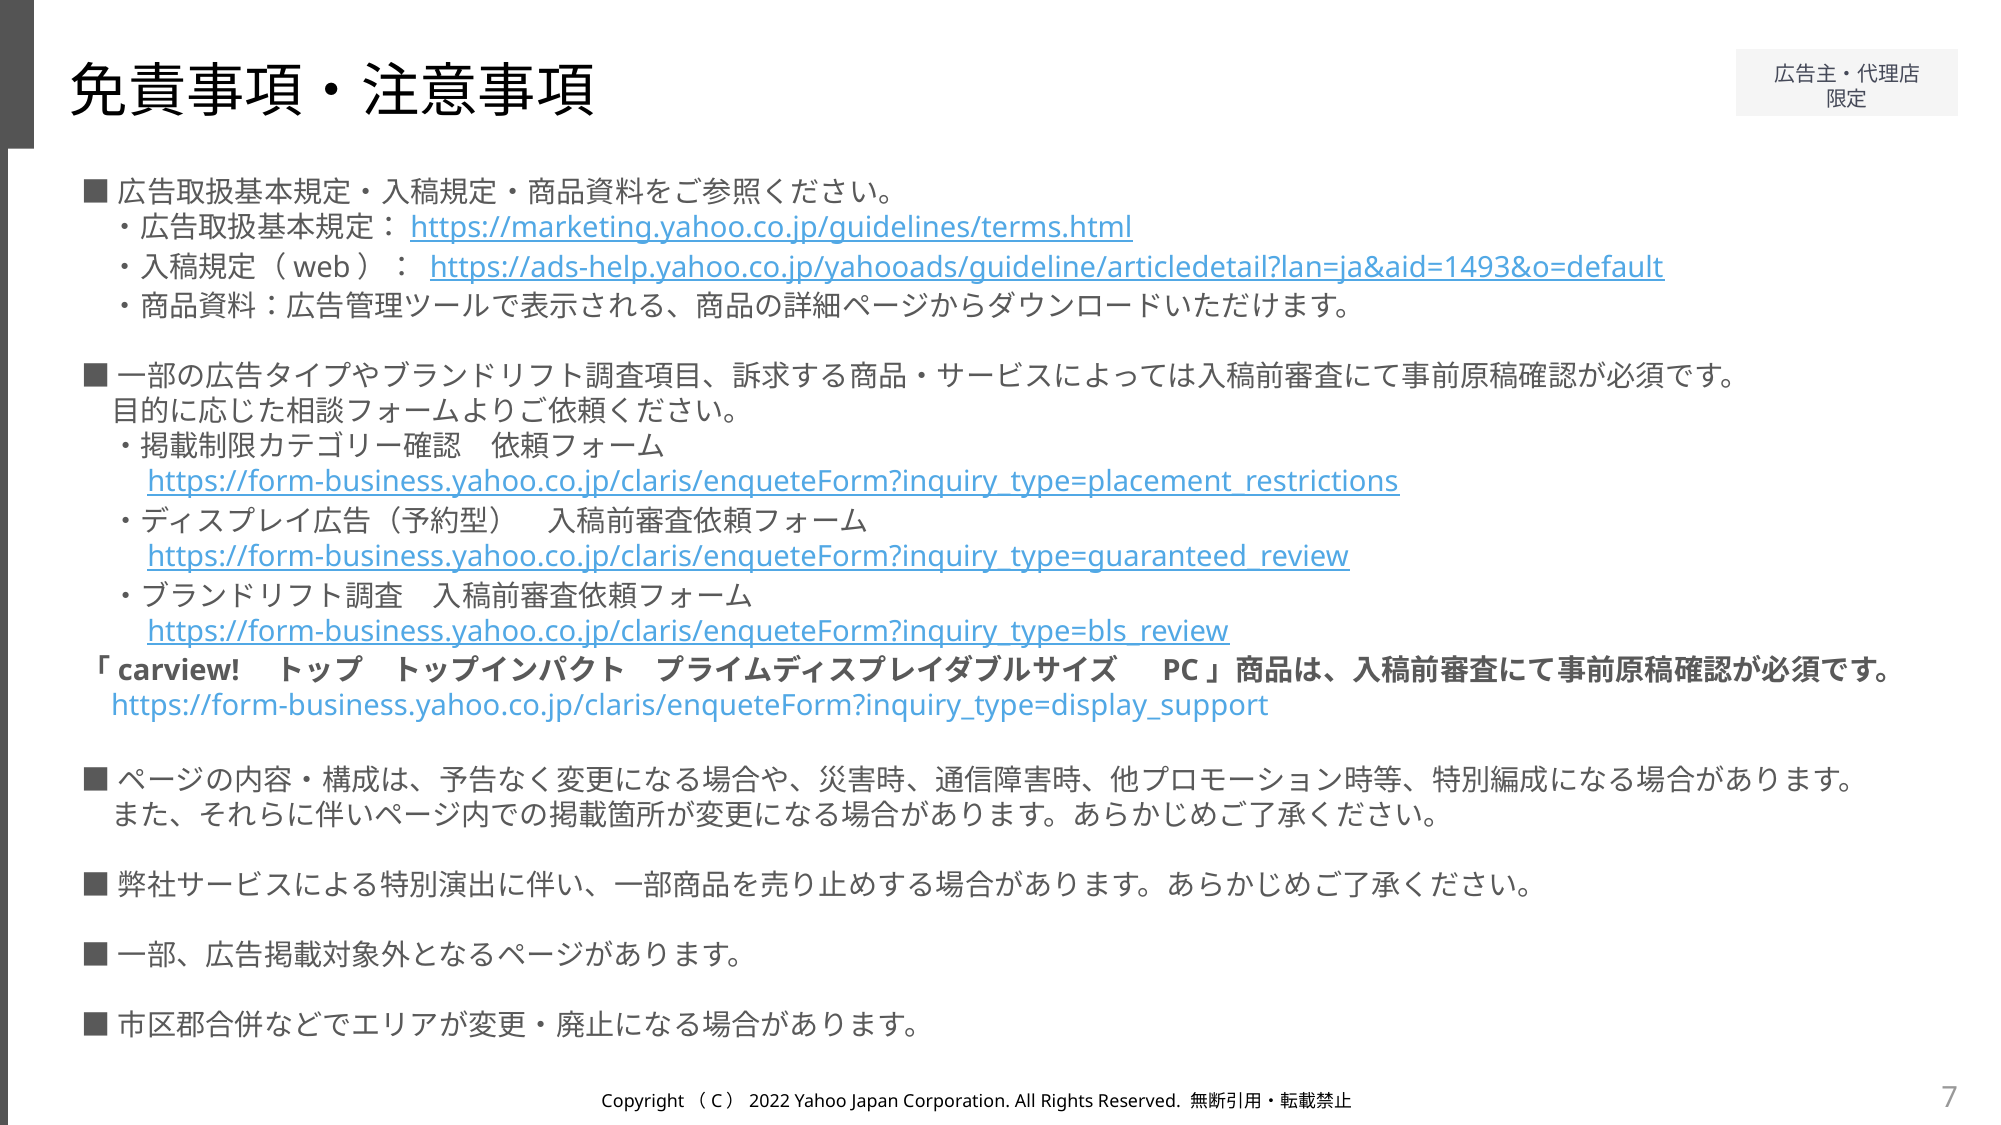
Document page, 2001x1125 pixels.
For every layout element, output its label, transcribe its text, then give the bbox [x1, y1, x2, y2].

text_box ■広告取扱基本規定・入稿規定・商品資料をご参照ください。 ・広告取扱基本規定：https://marketing.yahoo.co.jp/guidelines/terms.html ・入稿規定（web）： https://ads-help.yahoo.co.jp/yahooads/guideline/articledetail?lan=ja&aid=1493&o=default ・商品資料：広告管理ツールで表示される、商品の詳細ページからダウンロードいただけます。 ■一部の広告タイプやブランドリフト調査項目、訴求する商品・サービスによっては入稿前審査にて事前原稿確認が必須です。 目的に応じた相談フォームよりご依頼ください。 ・掲載制限カテゴリー確認 依頼フォーム https://form-business.yahoo.co.jp/claris/enqueteForm?inquiry_type=placement_restrictions ・ディスプレイ広告（予約型） 入稿前審査依頼フォーム https://form-business.yahoo.co.jp/claris/enqueteForm?inquiry_type=guaranteed_review ・ブランドリフト調査 入稿前審査依頼フォーム https://form-business.yahoo.co.jp/claris/enqueteForm?inquiry_type=bls_review 「carview! トップ トップインパクト プライムディスプレイダブルサイズ PC」商品は、入稿前審査にて事前原稿確認が必須です。 https://form-business.yahoo.co.jp/claris/enqueteForm?inquiry_type=display_support ■ページの内容・構成は、予告なく変更になる場合や、災害時、通信障害時、他プロモーション時等、特別編成になる場合があります。 また、それらに伴いページ内での掲載箇所が変更になる場合があります。あらかじめご了承ください。 ■弊社サービスによる特別演出に伴い、一部商品を売り止めする場合があります。あらかじめご了承ください。 ■一部、広告掲載対象外となるページがあります。 ■市区郡合併などでエリアが変更・廃止になる場合があります。 [66, 165, 1938, 1084]
text_box Copyright（C）2022 Yahoo Japan Corporation. All Rights Reserved. 無断引用・転載禁止 [586, 1082, 1756, 1125]
list 免責事項・注意事項 [54, 21, 1656, 155]
slide_number 7 [1803, 1070, 1973, 1125]
